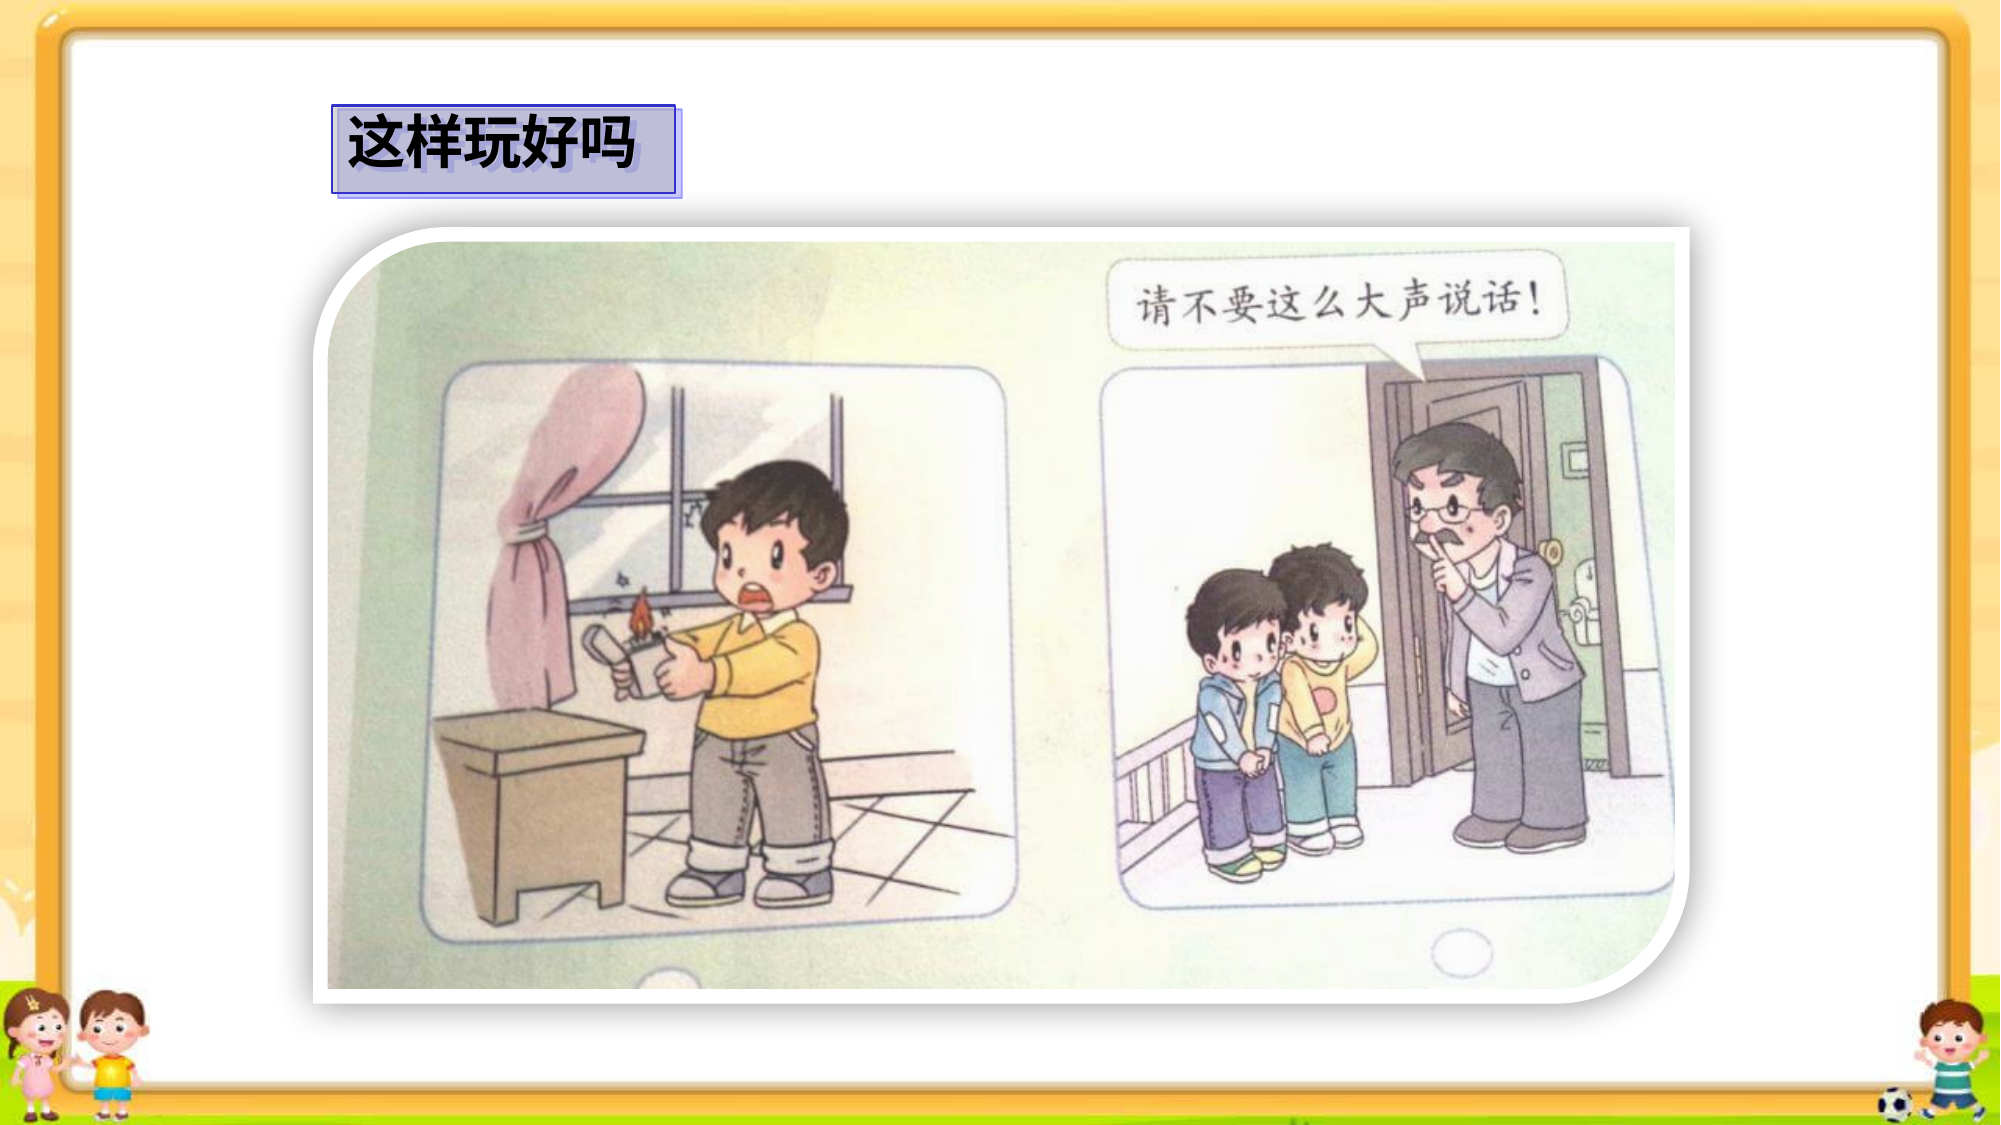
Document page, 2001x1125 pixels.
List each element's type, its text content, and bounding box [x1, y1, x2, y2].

picture [0, 0, 2000, 1125]
title 这样玩好吗 [332, 105, 676, 193]
